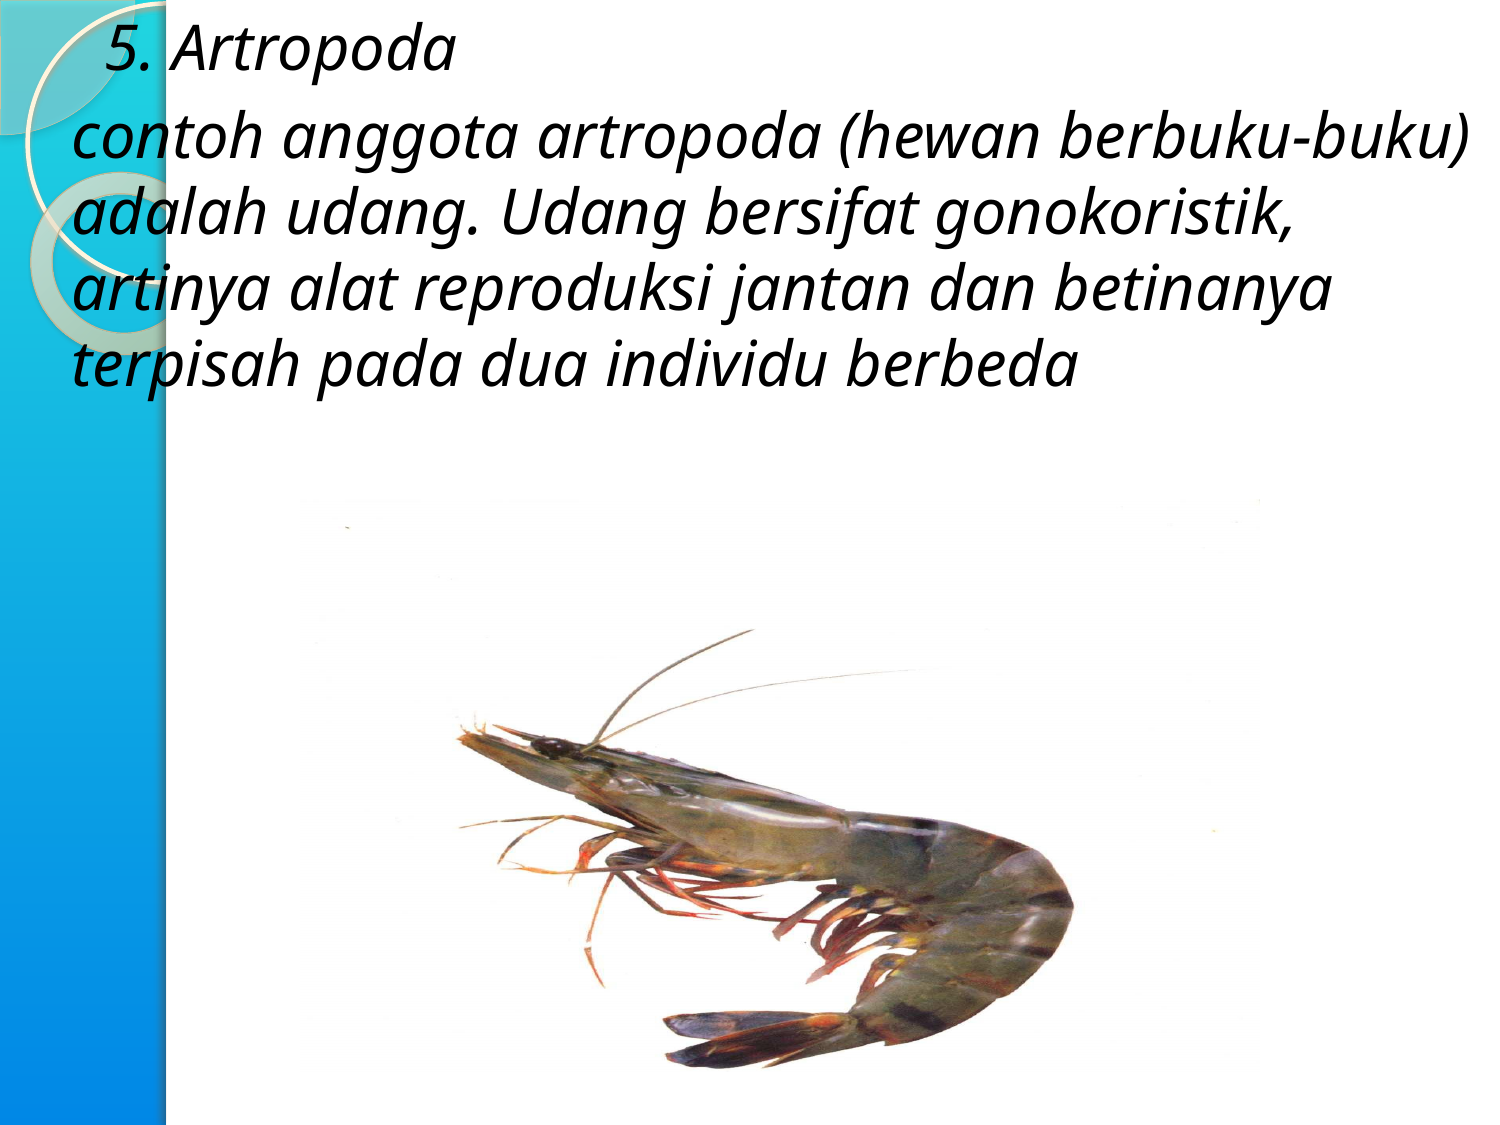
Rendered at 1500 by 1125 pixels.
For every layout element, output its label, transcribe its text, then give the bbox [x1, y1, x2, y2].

picture [299, 499, 1261, 1072]
list 5. Artropoda contoh anggota artropoda (hewan berbuku-buku) adalah udang. Udang bersifat gonokoristik, artinya alat reproduksi jantan dan betinanya terpisah pada dua individu berbeda [0, 0, 1500, 463]
